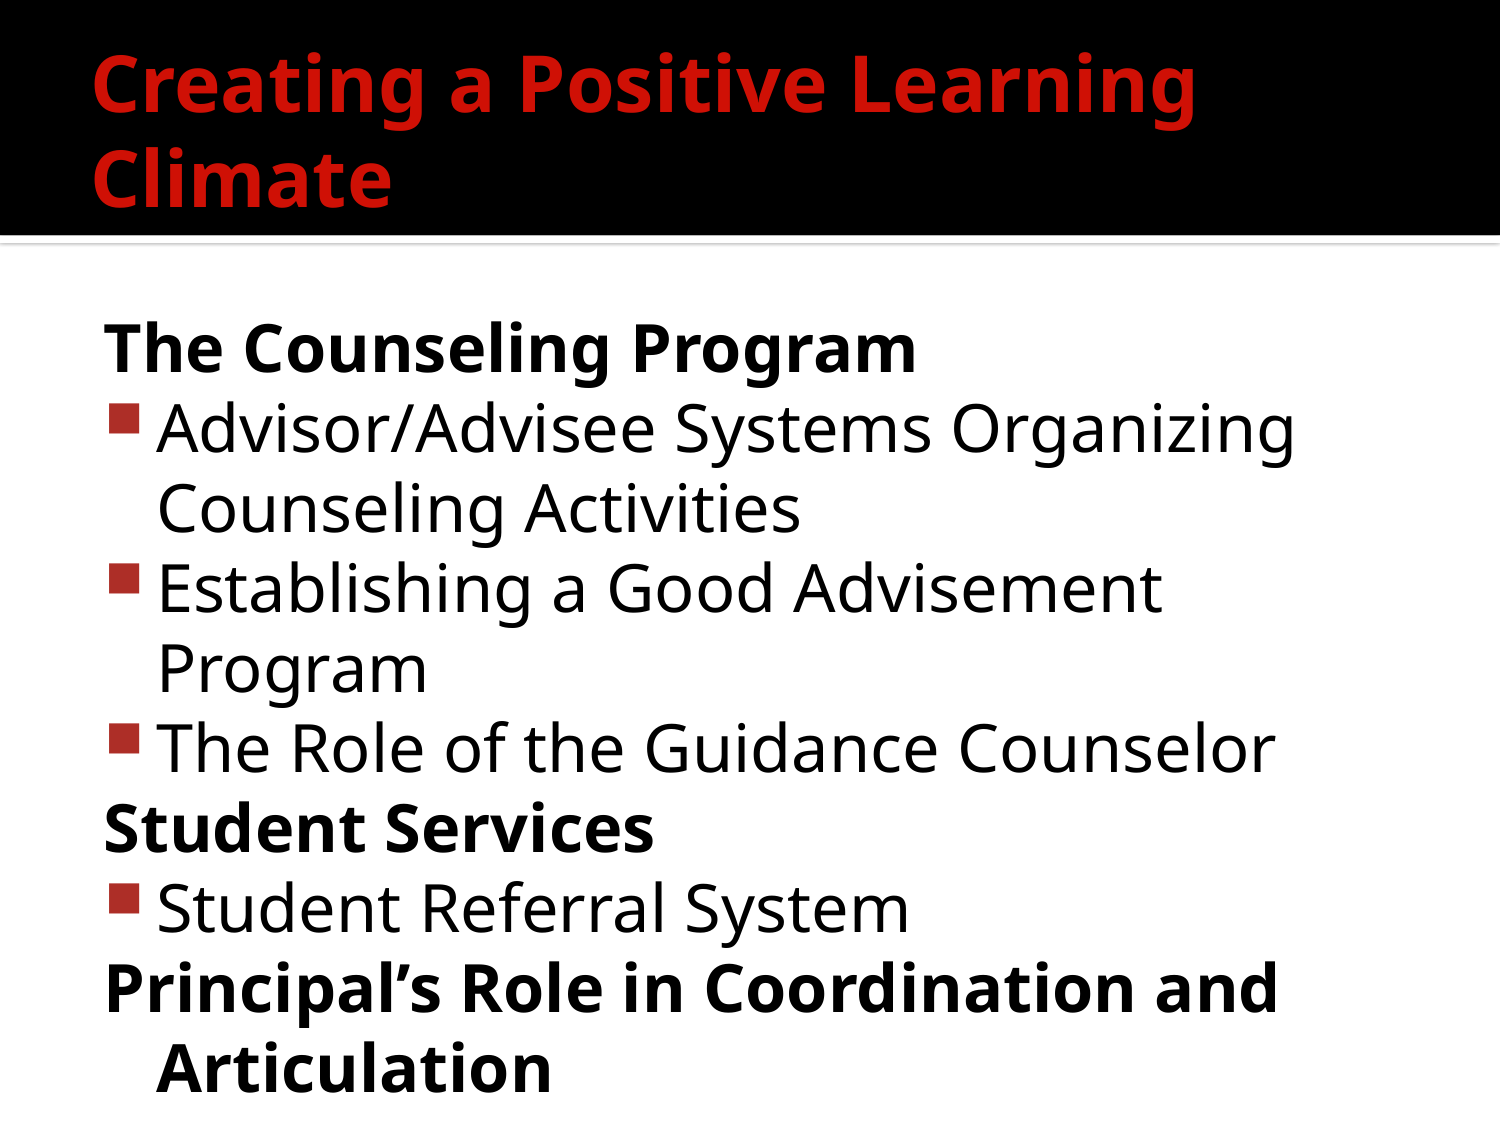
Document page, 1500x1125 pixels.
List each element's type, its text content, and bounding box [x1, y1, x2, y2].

list The Counseling Program Advisor/Advisee Systems Organizing Counseling Activities Establishing a Good Advisement Program The Role of the Guidance Counselor Student Services Student Referral System Principal’s Role in Coordination and Articulation [75, 291, 1425, 1050]
title Creating a Positive Learning Climate [75, 25, 1425, 231]
